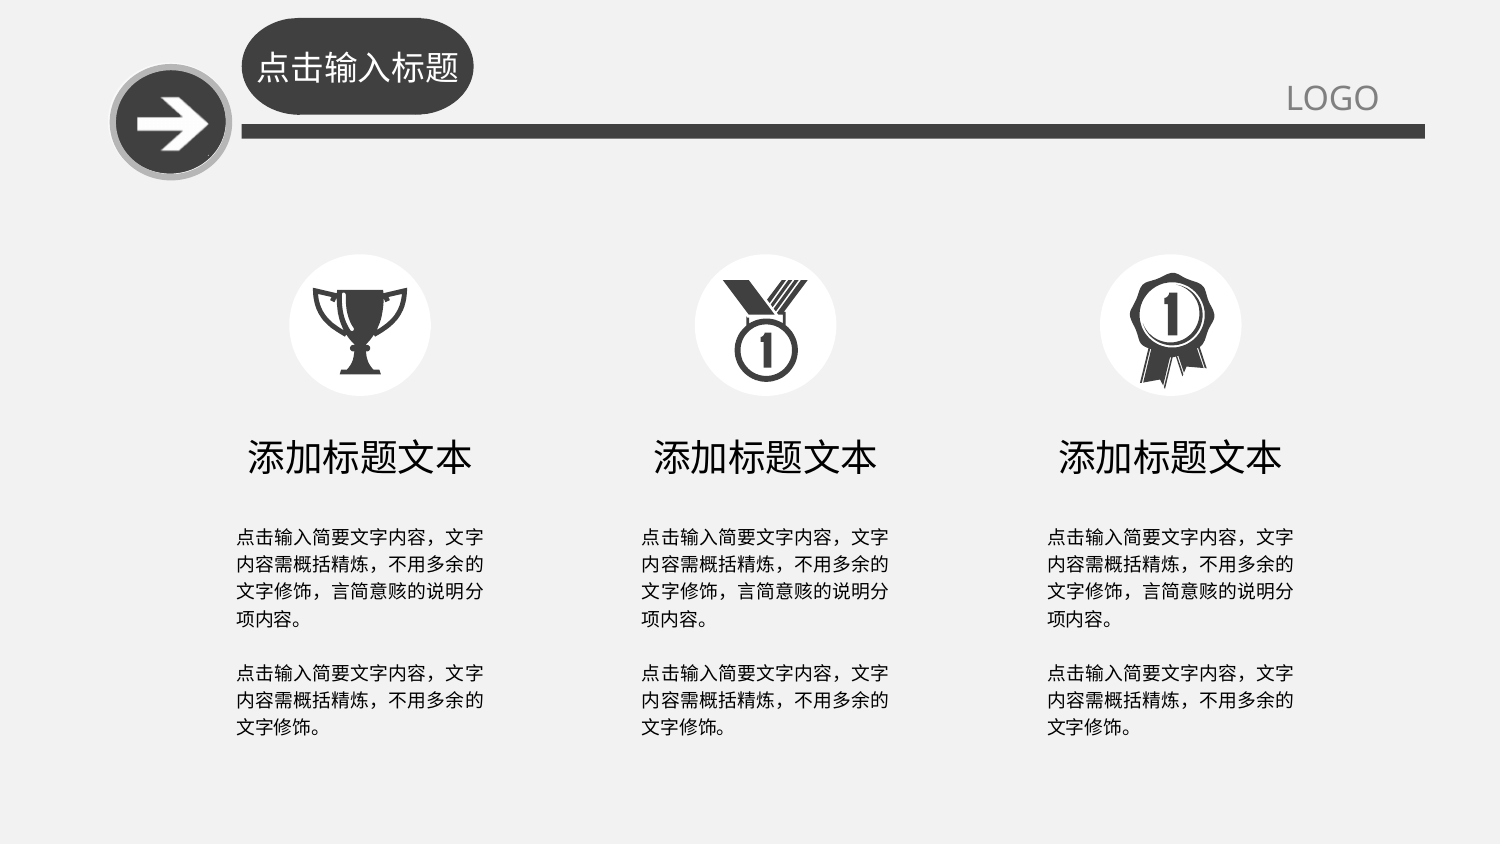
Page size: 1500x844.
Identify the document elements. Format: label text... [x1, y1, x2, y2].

text_box 添加标题文本 [220, 426, 500, 487]
text_box 添加标题文本 [626, 426, 905, 487]
text_box 添加标题文本 [1031, 426, 1310, 487]
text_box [110, 65, 229, 178]
text_box LOGO [1270, 69, 1404, 123]
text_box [241, 17, 487, 115]
text_box 点击输入简要文字内容，文字内容需概括精炼，不用多余的文字修饰，言简意赅的说明分项内容。 点击输入简要文字内容，文字内容需概括精炼，不用多余的文字修饰。 [626, 514, 905, 773]
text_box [289, 254, 431, 396]
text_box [694, 254, 837, 396]
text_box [1099, 254, 1242, 396]
text_box 点击输入简要文字内容，文字内容需概括精炼，不用多余的文字修饰，言简意赅的说明分项内容。 点击输入简要文字内容，文字内容需概括精炼，不用多余的文字修饰。 [221, 514, 499, 773]
text_box 点击输入简要文字内容，文字内容需概括精炼，不用多余的文字修饰，言简意赅的说明分项内容。 点击输入简要文字内容，文字内容需概括精炼，不用多余的文字修饰。 [1032, 514, 1310, 773]
text_box [241, 123, 1426, 140]
